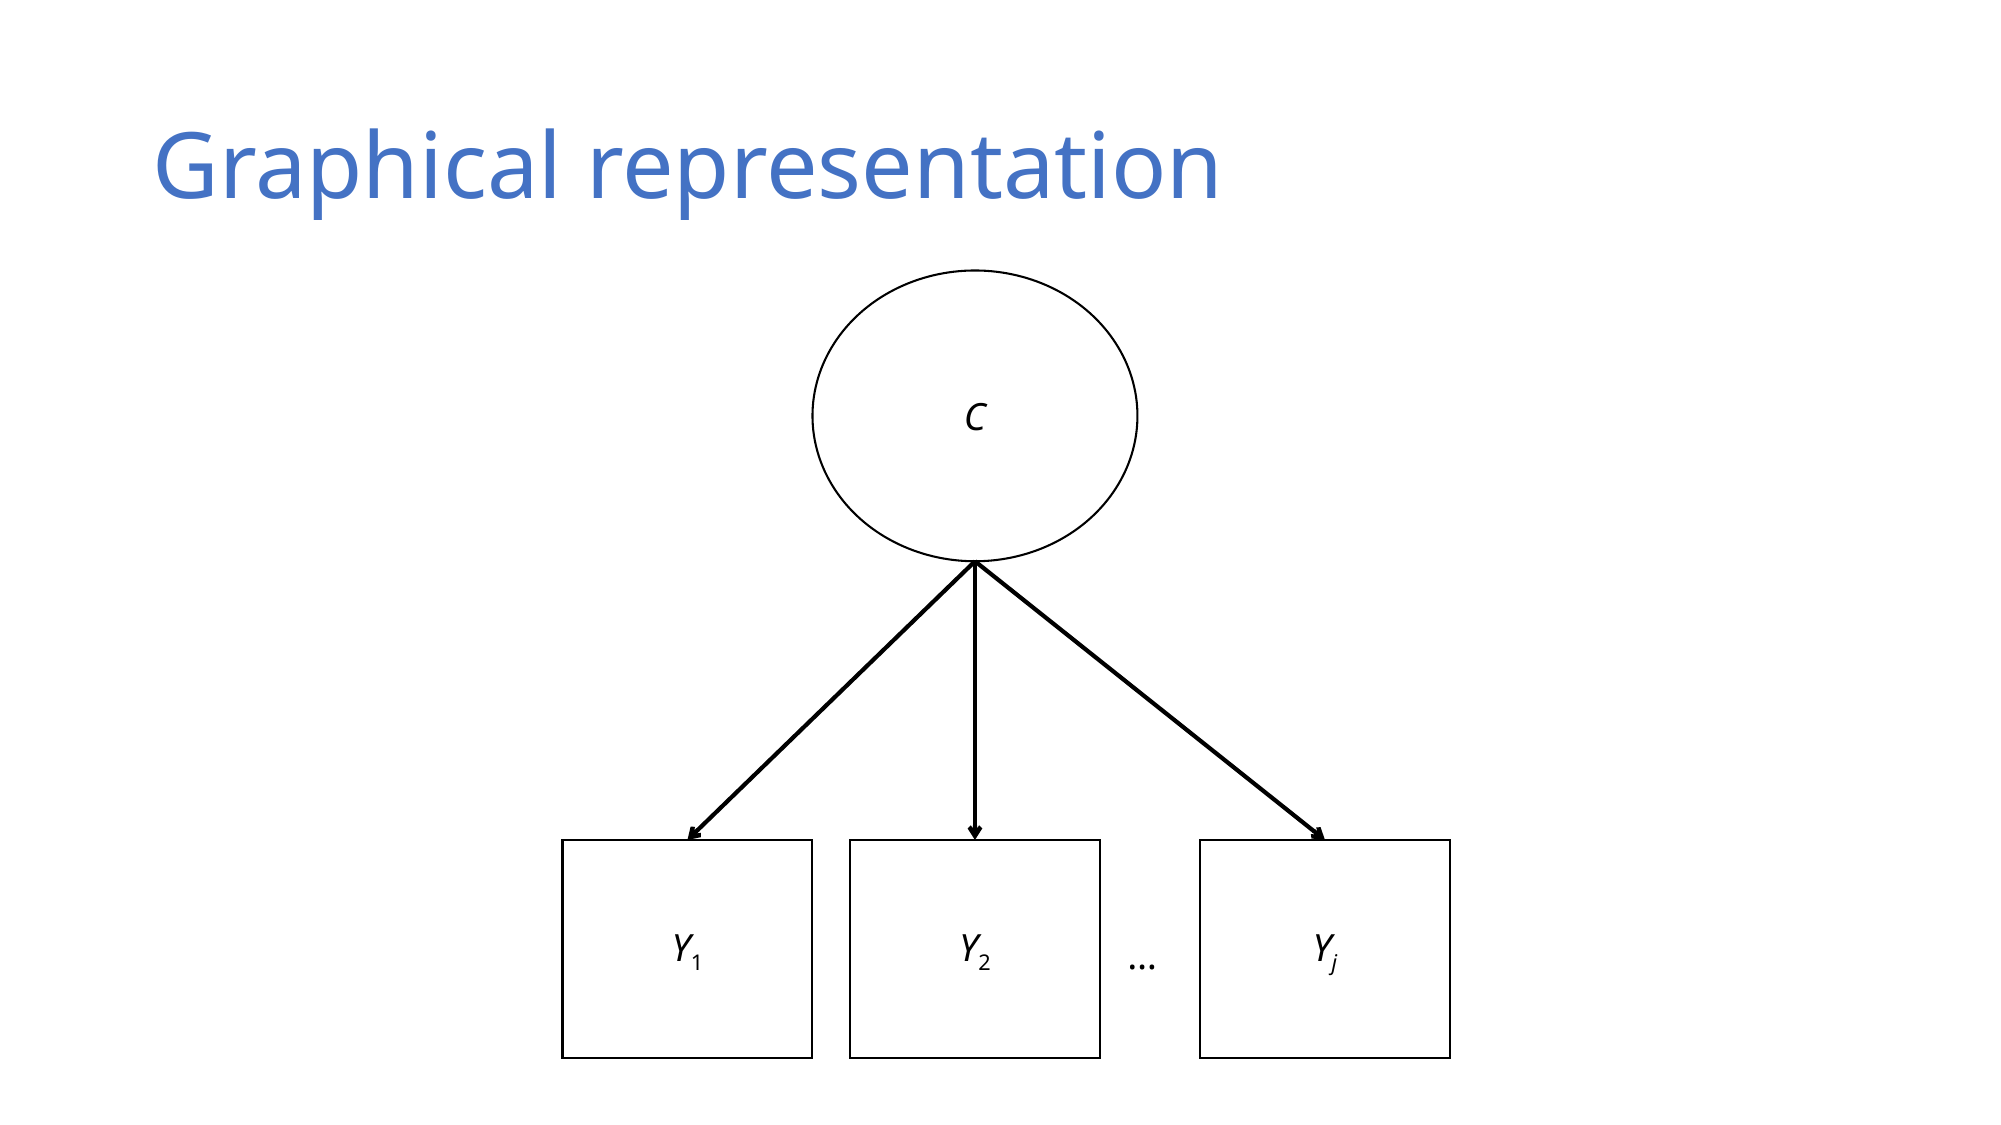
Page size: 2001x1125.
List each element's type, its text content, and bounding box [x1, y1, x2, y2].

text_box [562, 270, 1450, 1059]
title Graphical representation [137, 59, 1863, 278]
